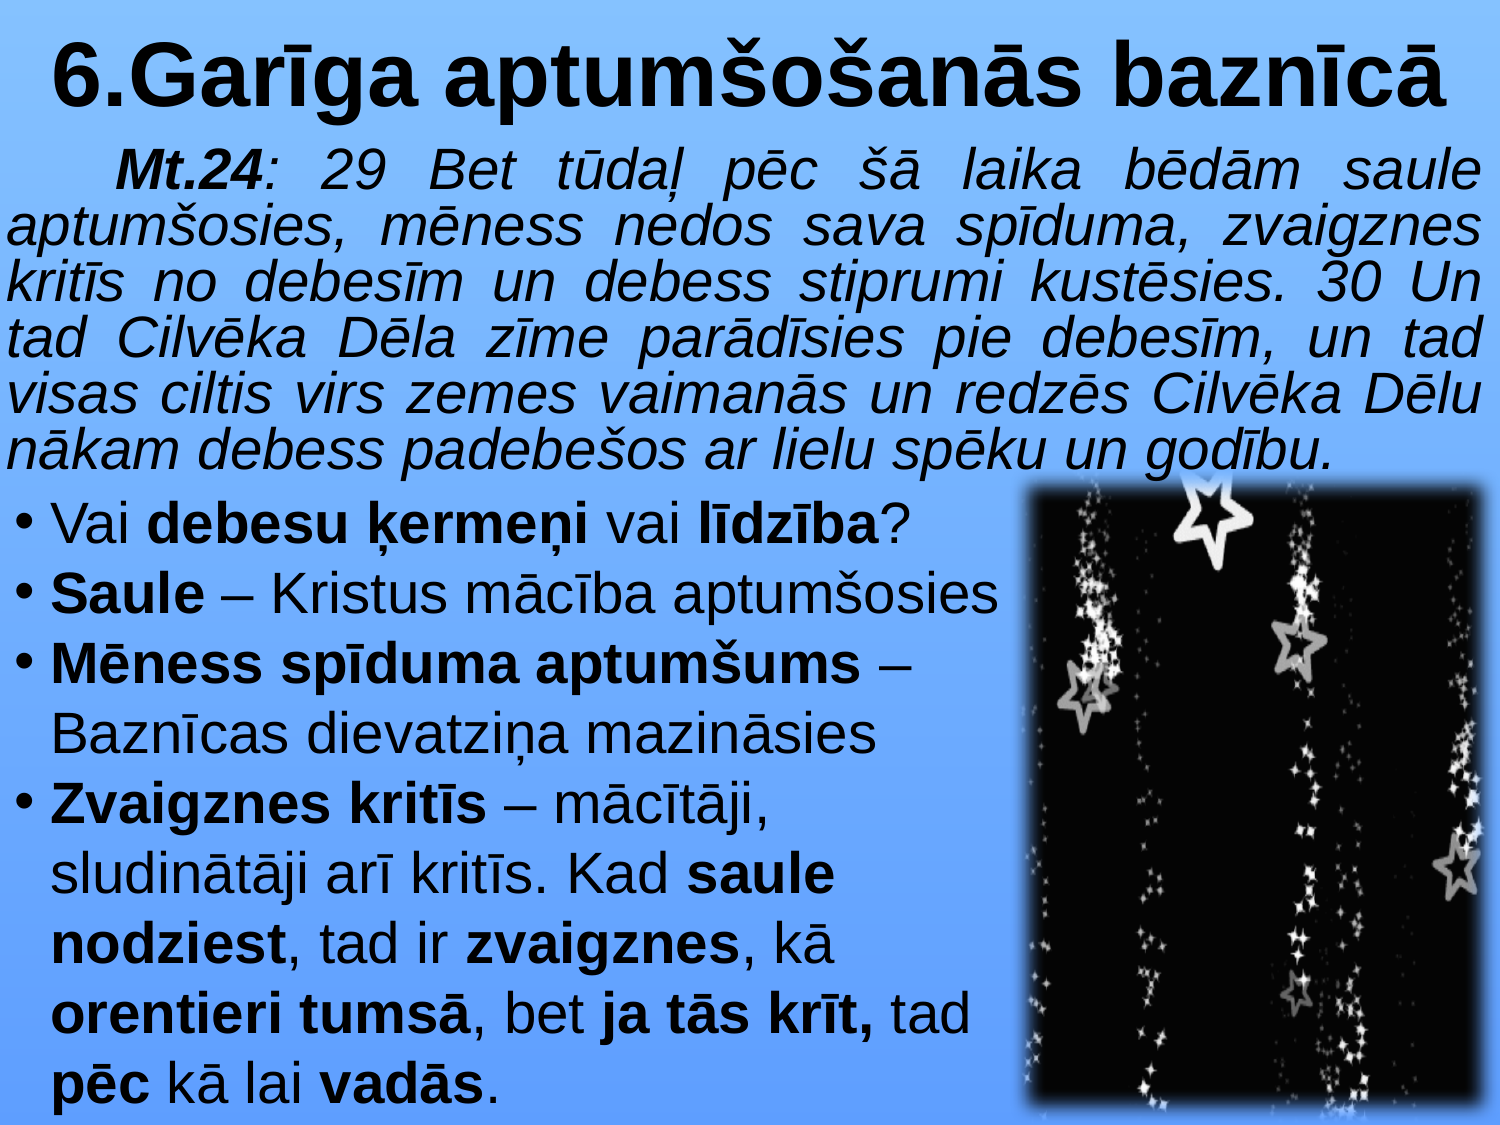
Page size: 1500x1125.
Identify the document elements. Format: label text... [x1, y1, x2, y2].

list Mt.24: 29 Bet tūdaļ pēc šā laika bēdām saule aptumšosies, mēness nedos sava spīduma, zvaigznes kritīs no debesīm un debess stiprumi kustēsies. 30 Un tad Cilvēka Dēla zīme parādīsies pie debesīm, un tad visas ciltis virs zemes vaimanās un redzēs Cilvēka Dēlu nākam debess padebešos ar lielu spēku un godību. [0, 140, 1500, 336]
picture [1009, 467, 1500, 1125]
text_box Vai debesu ķermeņi vai līdzība? Saule – Kristus mācība aptumšosies Mēness spīduma aptumšums – Baznīcas dievatziņa mazināsies Zvaigznes kritīs – mācītāji, sludinātāji arī kritīs. Kad saule nodziest, tad ir zvaigznes, kā orentieri tumsā, bet ja tās krīt, tad pēc kā lai vadās. [0, 478, 1004, 1123]
text_box 6.Garīga aptumšošanās baznīcā [0, 0, 1500, 140]
